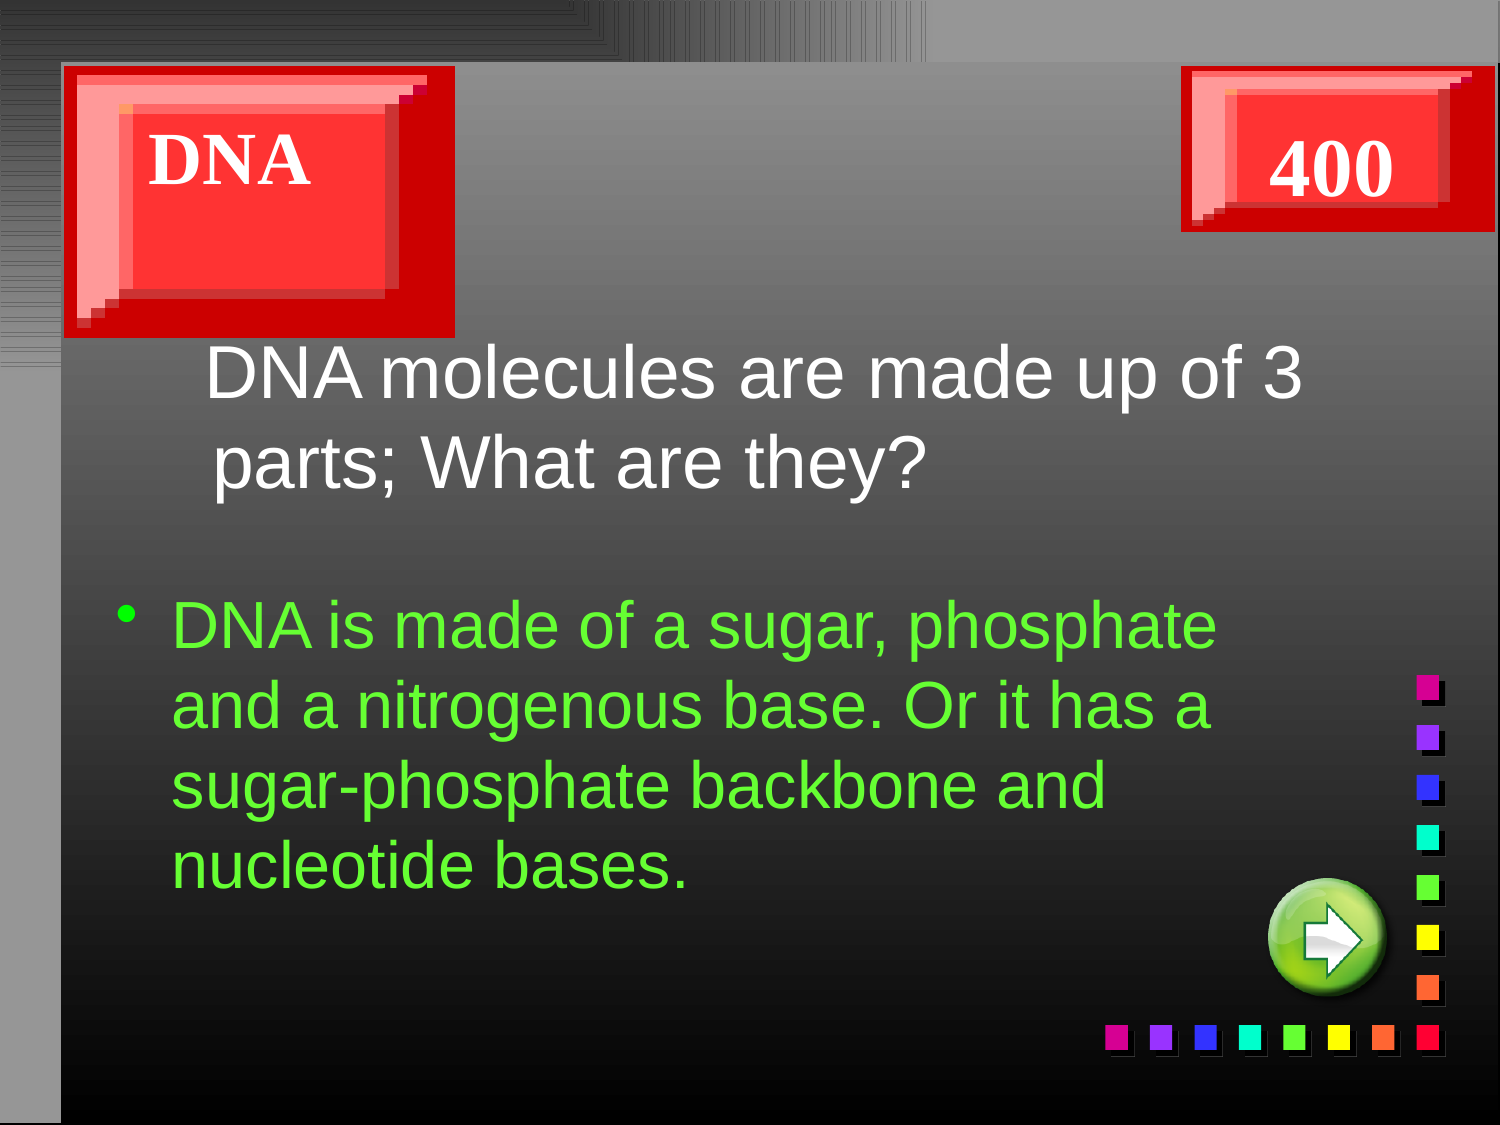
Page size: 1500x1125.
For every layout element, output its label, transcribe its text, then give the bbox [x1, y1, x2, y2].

list DNA is made of a sugar, phosphate and a nitrogenous base. Or it has a sugar-phosphate backbone and nucleotide bases. [100, 573, 1271, 1071]
text_box DNA molecules are made up of 3 parts; What are they? [140, 316, 1500, 528]
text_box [64, 66, 479, 339]
picture [1257, 869, 1402, 1014]
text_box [1180, 66, 1495, 232]
